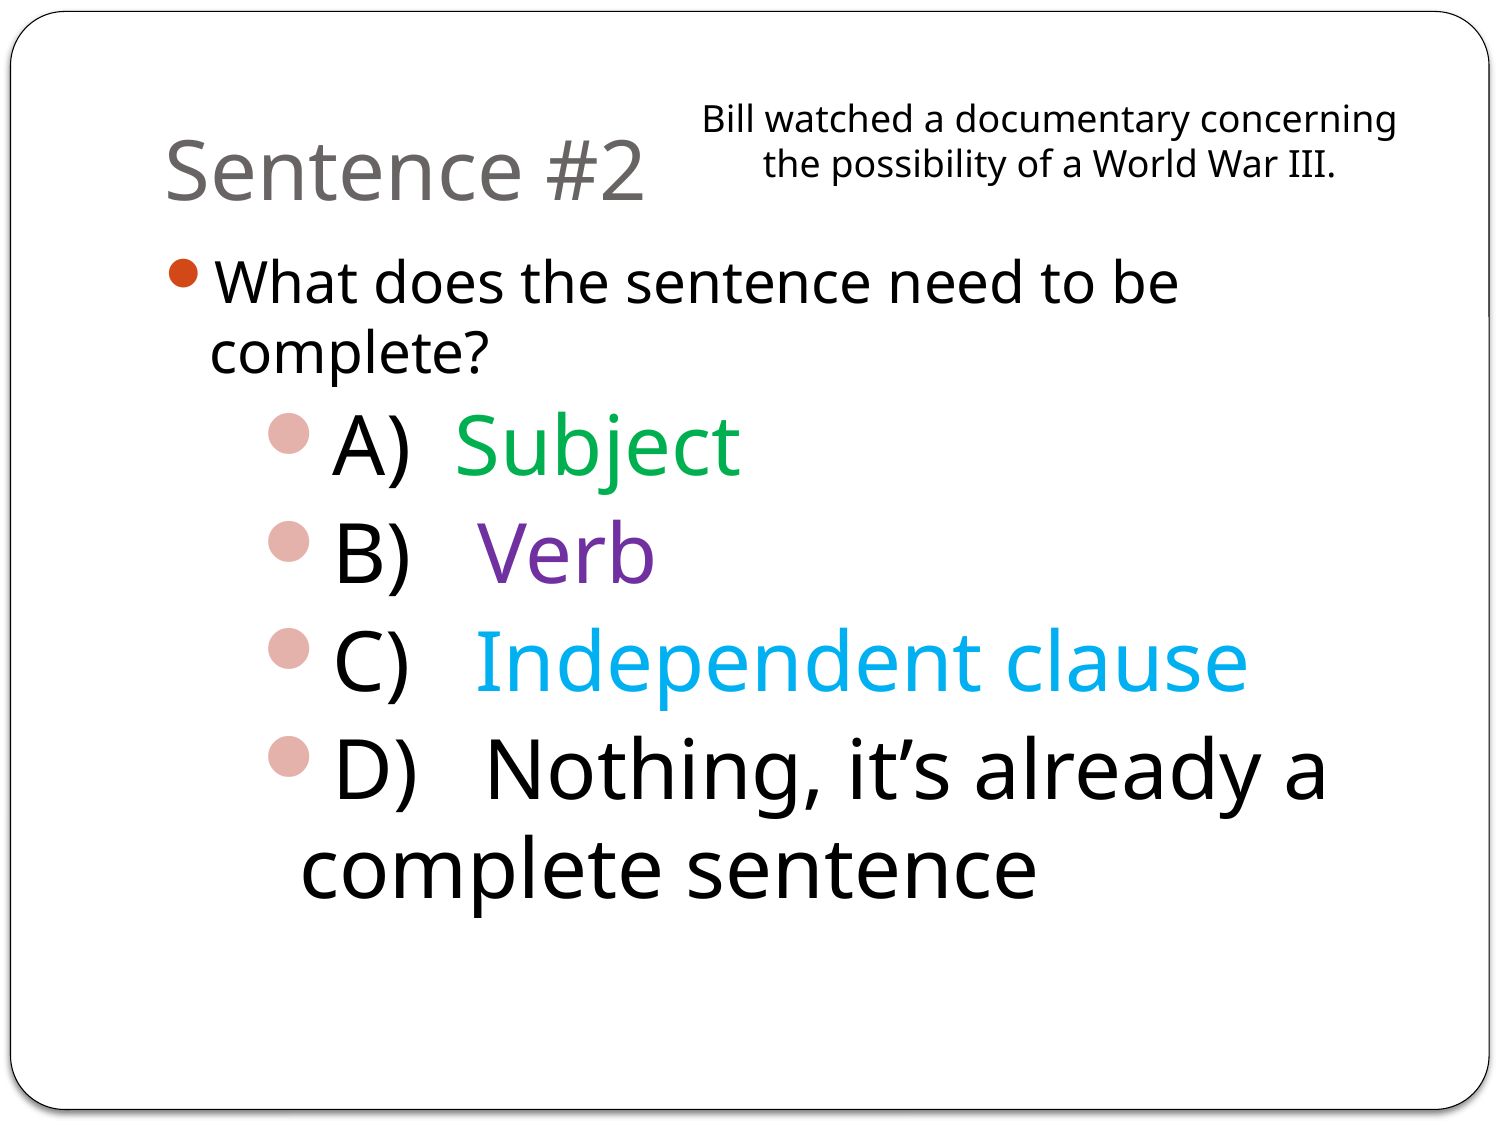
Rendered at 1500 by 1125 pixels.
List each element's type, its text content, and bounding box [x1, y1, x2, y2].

list What does the sentence need to be complete? A) Subject B) Verb C) Independent clause D) Nothing, it’s already a complete sentence [150, 237, 1425, 988]
title Sentence #2 [150, 45, 1425, 233]
text_box Bill watched a documentary concerning the possibility of a World War III. [674, 87, 1425, 193]
